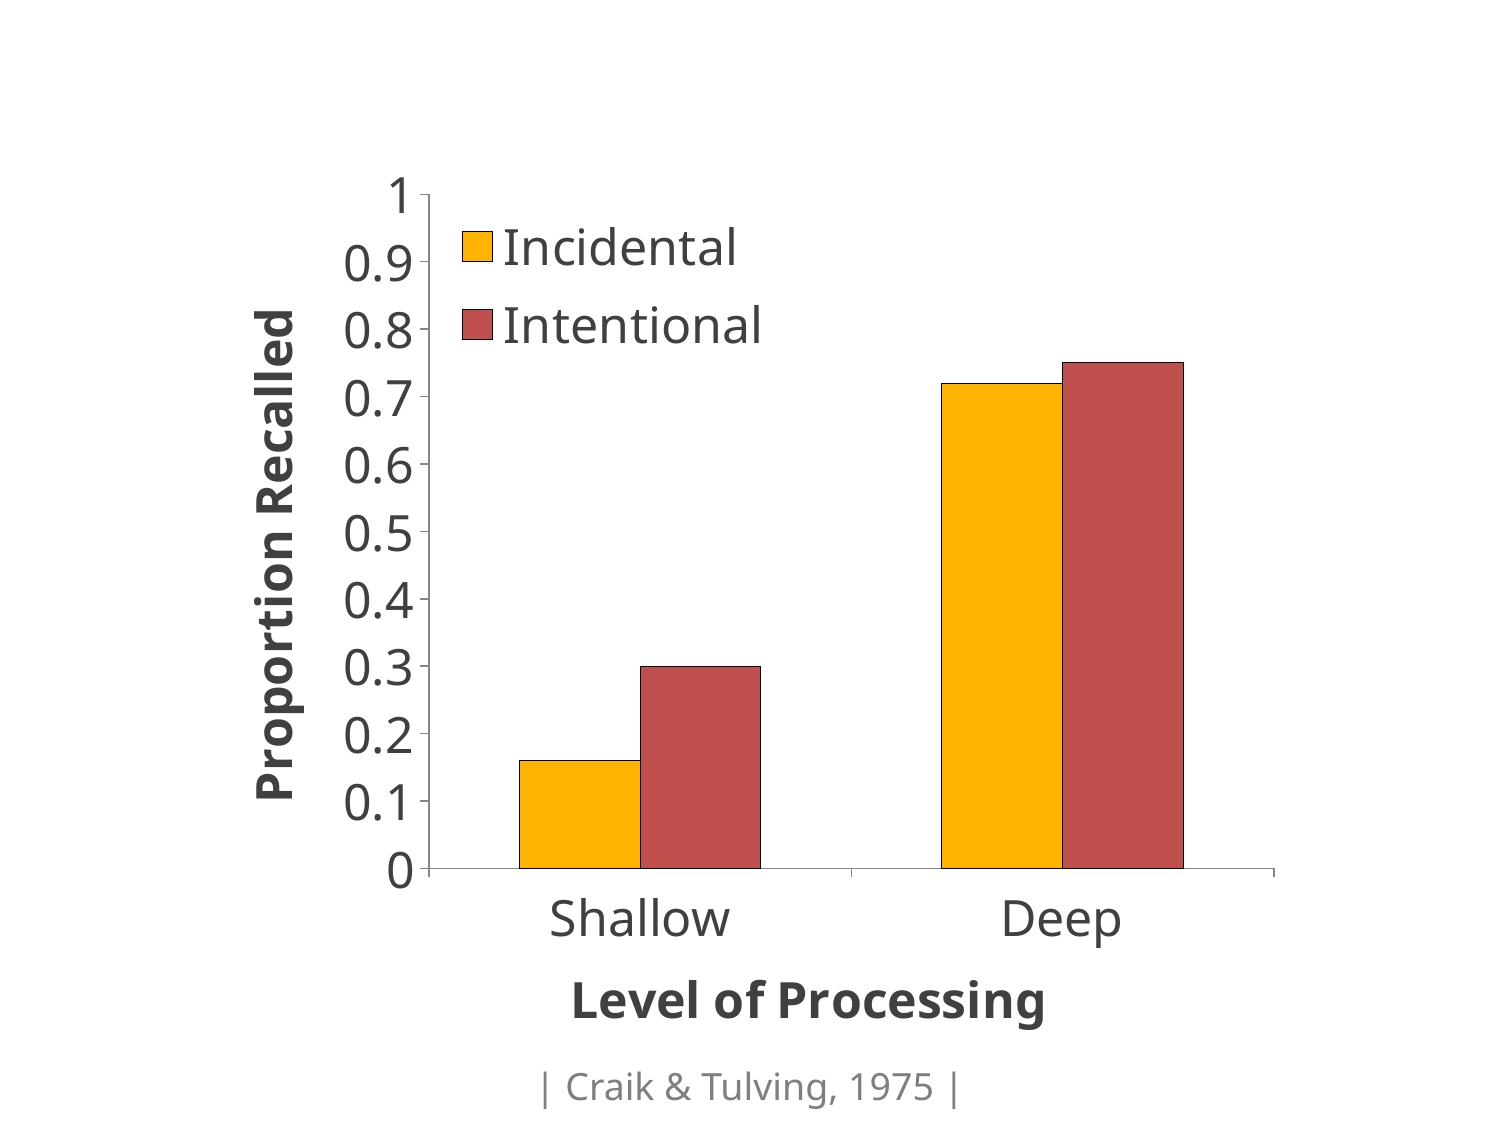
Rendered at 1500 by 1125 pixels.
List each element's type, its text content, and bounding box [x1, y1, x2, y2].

text_box | Craik & Tulving, 1975 | [410, 1056, 1090, 1116]
chart [208, 154, 1328, 1048]
